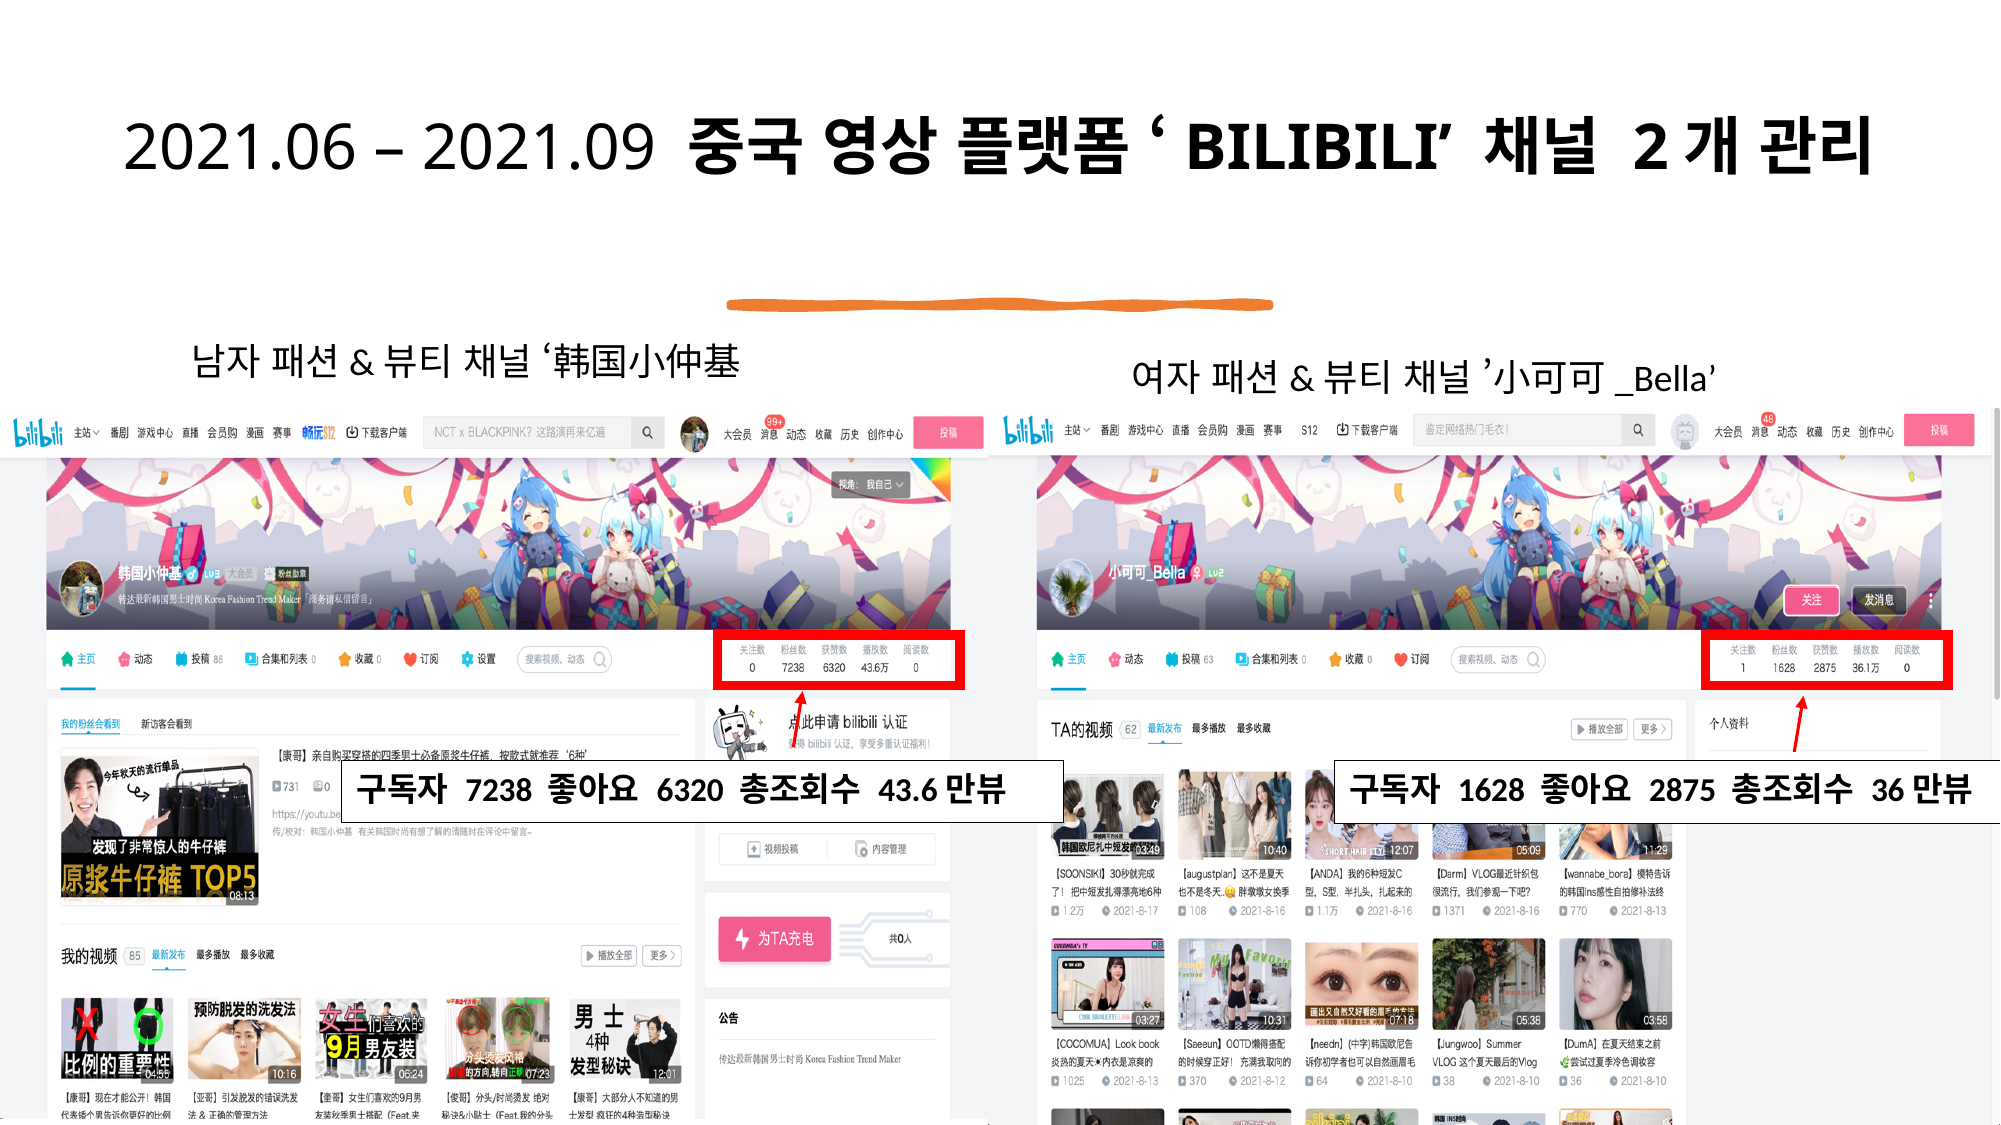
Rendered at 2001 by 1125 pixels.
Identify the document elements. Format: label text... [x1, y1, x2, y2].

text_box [1794, 695, 1804, 752]
text_box [0, 0, 2000, 408]
title 2021.06 – 2021.09 중국 영상 플랫폼 ‘BILIBILI’ 채널 2개 관리 [104, 75, 1895, 300]
text_box [728, 299, 1271, 310]
picture [0, 408, 2000, 1125]
text_box 남자 패션&뷰티 채널 ‘韩国小仲基 [176, 330, 756, 408]
text_box [0, 1120, 988, 1125]
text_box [793, 691, 803, 748]
text_box 여자 패션&뷰티 채널 ’小可可_Bella’ [1117, 346, 1863, 408]
